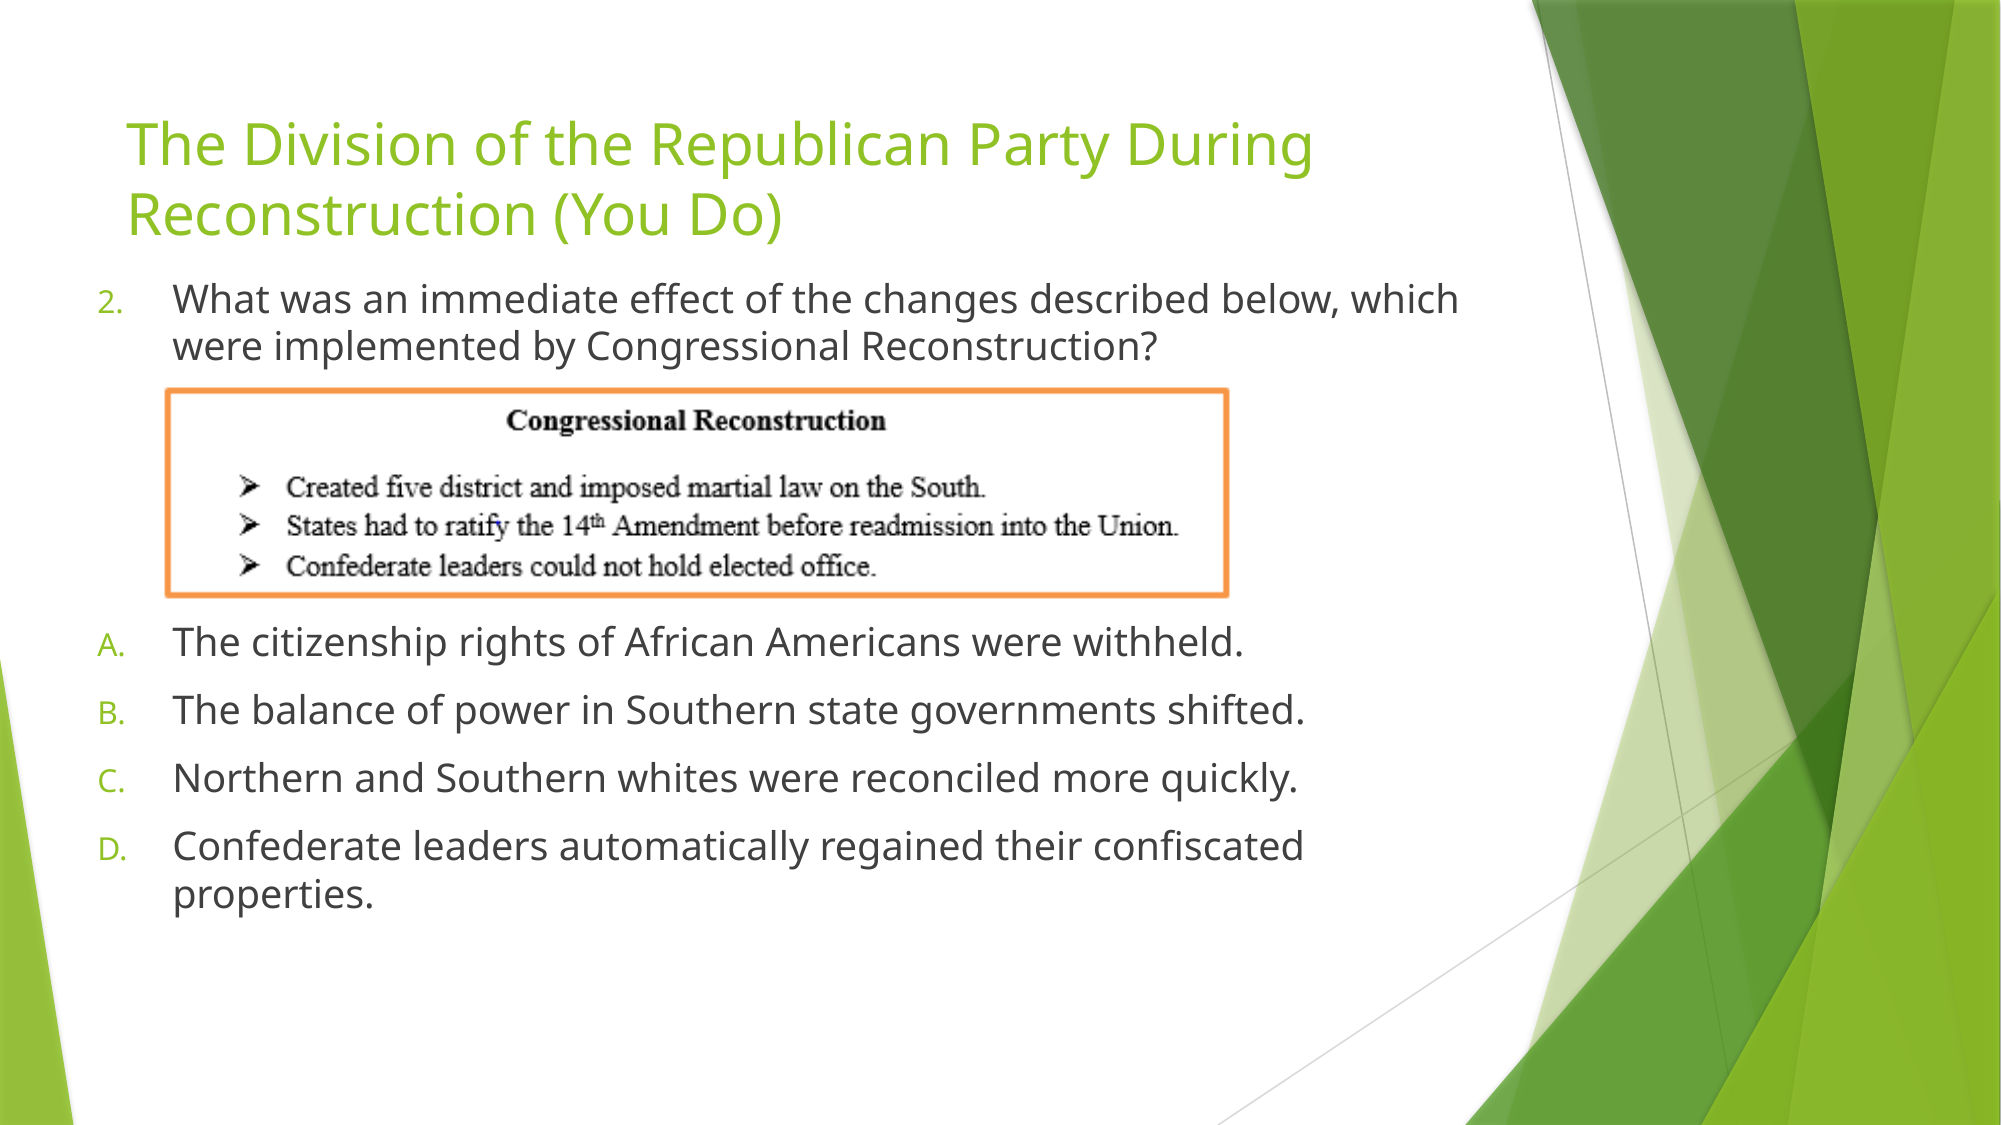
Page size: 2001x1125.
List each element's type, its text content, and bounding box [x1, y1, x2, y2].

picture [144, 377, 1243, 618]
title The Division of the Republican Party During Reconstruction (You Do) [111, 99, 1494, 233]
list What was an immediate effect of the changes described below, which were implemented by Congressional Reconstruction? The citizenship rights of African Americans were withheld. The balance of power in Southern state governments shifted. Northern and Southern whites were reconciled more quickly. Confederate leaders automatically regained their confiscated properties. [82, 266, 1522, 992]
